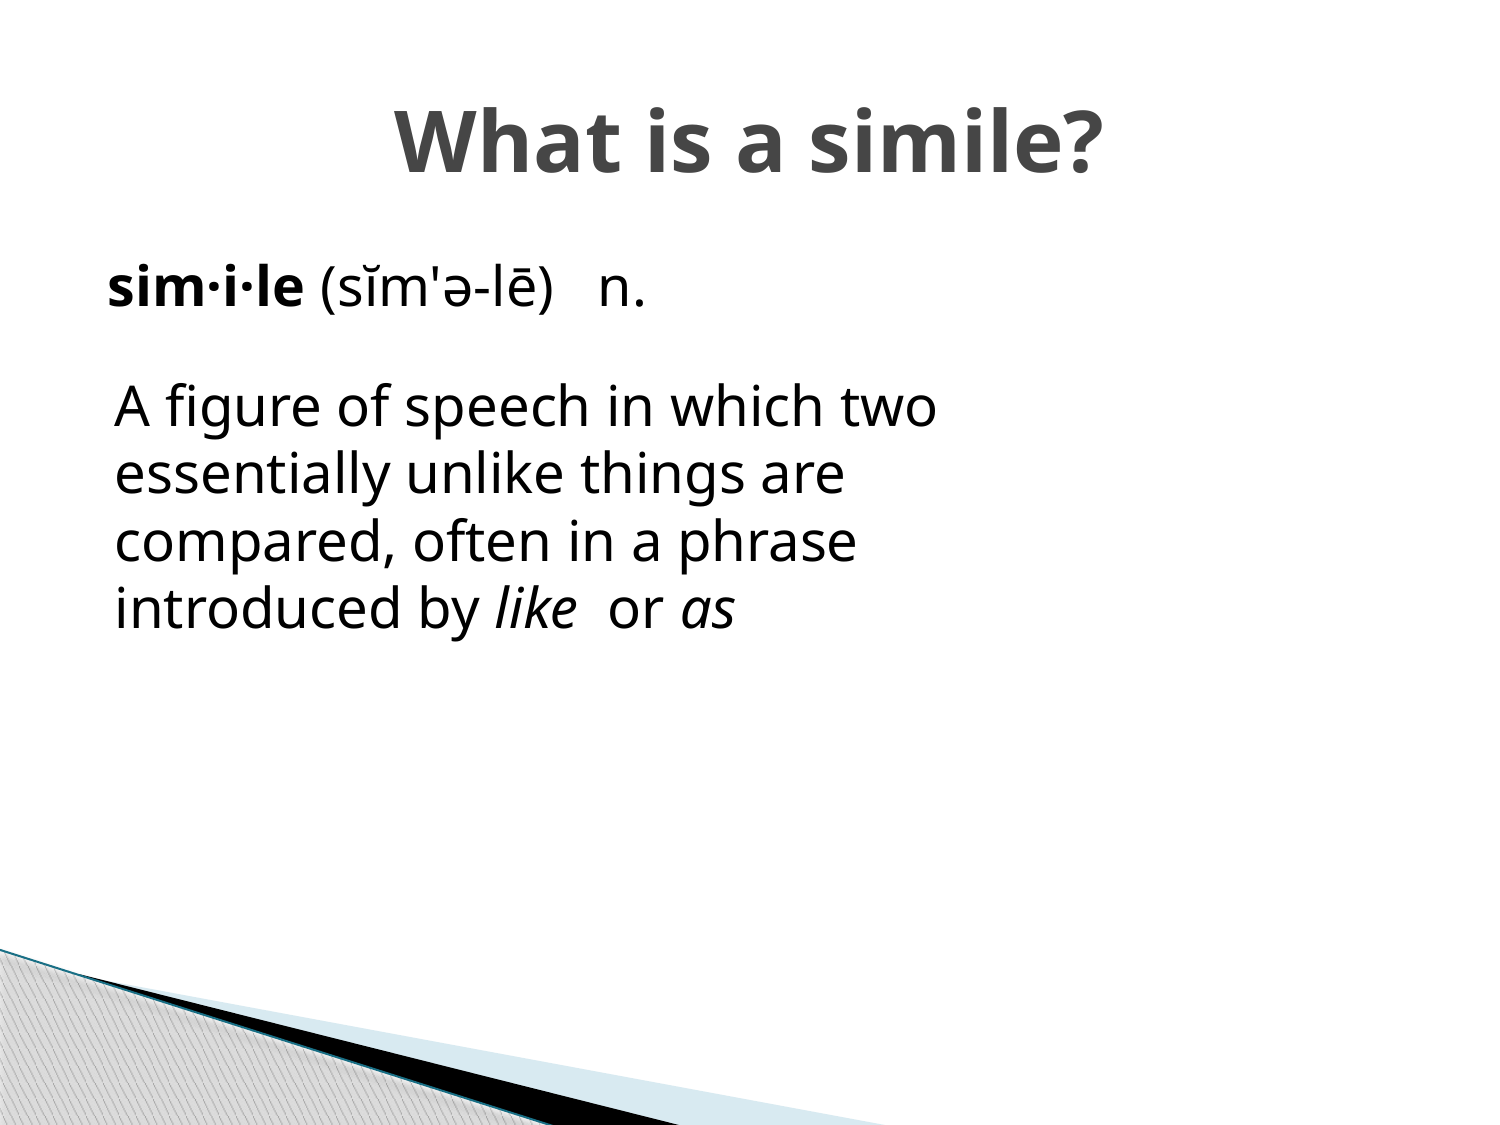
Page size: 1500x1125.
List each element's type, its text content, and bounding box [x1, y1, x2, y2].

title What is a simile? [75, 45, 1425, 233]
list sim·i·le (sĭm'ə-lē) n. [75, 243, 1425, 325]
text_box A figure of speech in which two essentially unlike things are compared, often in a phrase introduced by like or as [99, 362, 1100, 648]
